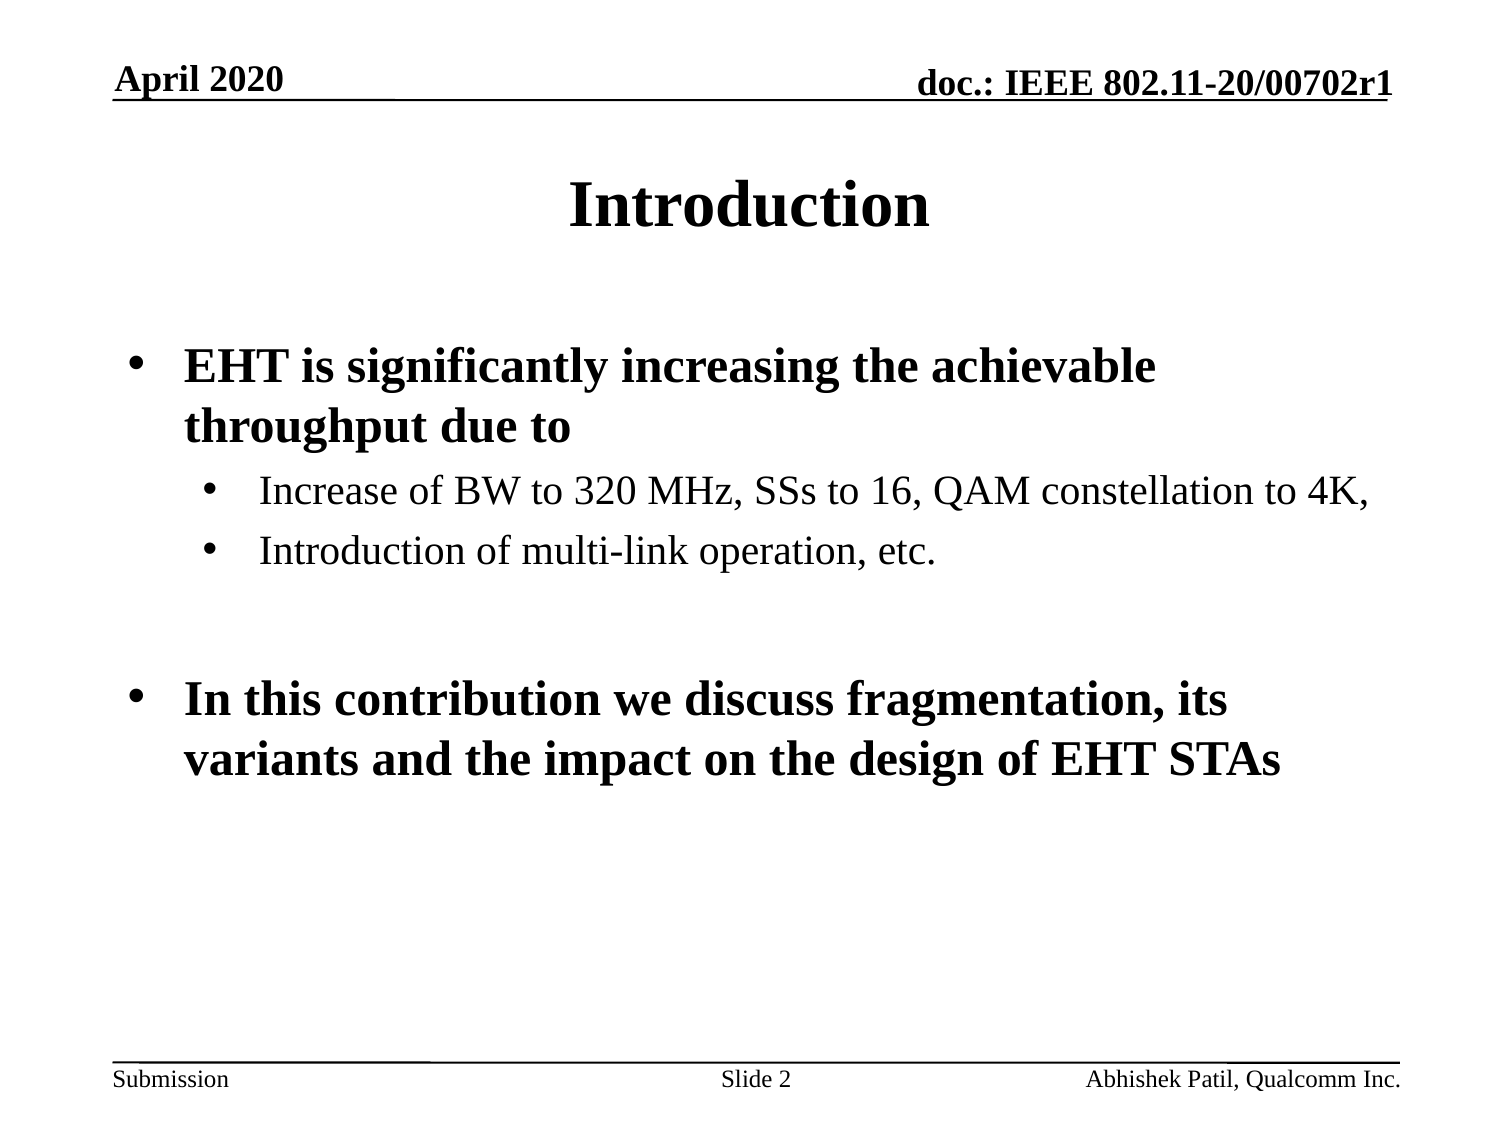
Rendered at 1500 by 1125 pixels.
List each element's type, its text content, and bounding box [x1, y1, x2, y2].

slide_number Slide 2 [712, 1061, 800, 1123]
list EHT is significantly increasing the achievable throughput due to Increase of BW to 320 MHz, SSs to 16, QAM constellation to 4K, Introduction of multi-link operation, etc. In this contribution we discuss fragmentation, its variants and the impact on the design of EHT STAs [112, 324, 1388, 1000]
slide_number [114, 54, 423, 100]
footer Abhishek Patil, Qualcomm Inc. [878, 1061, 1402, 1093]
title Introduction [112, 112, 1388, 288]
